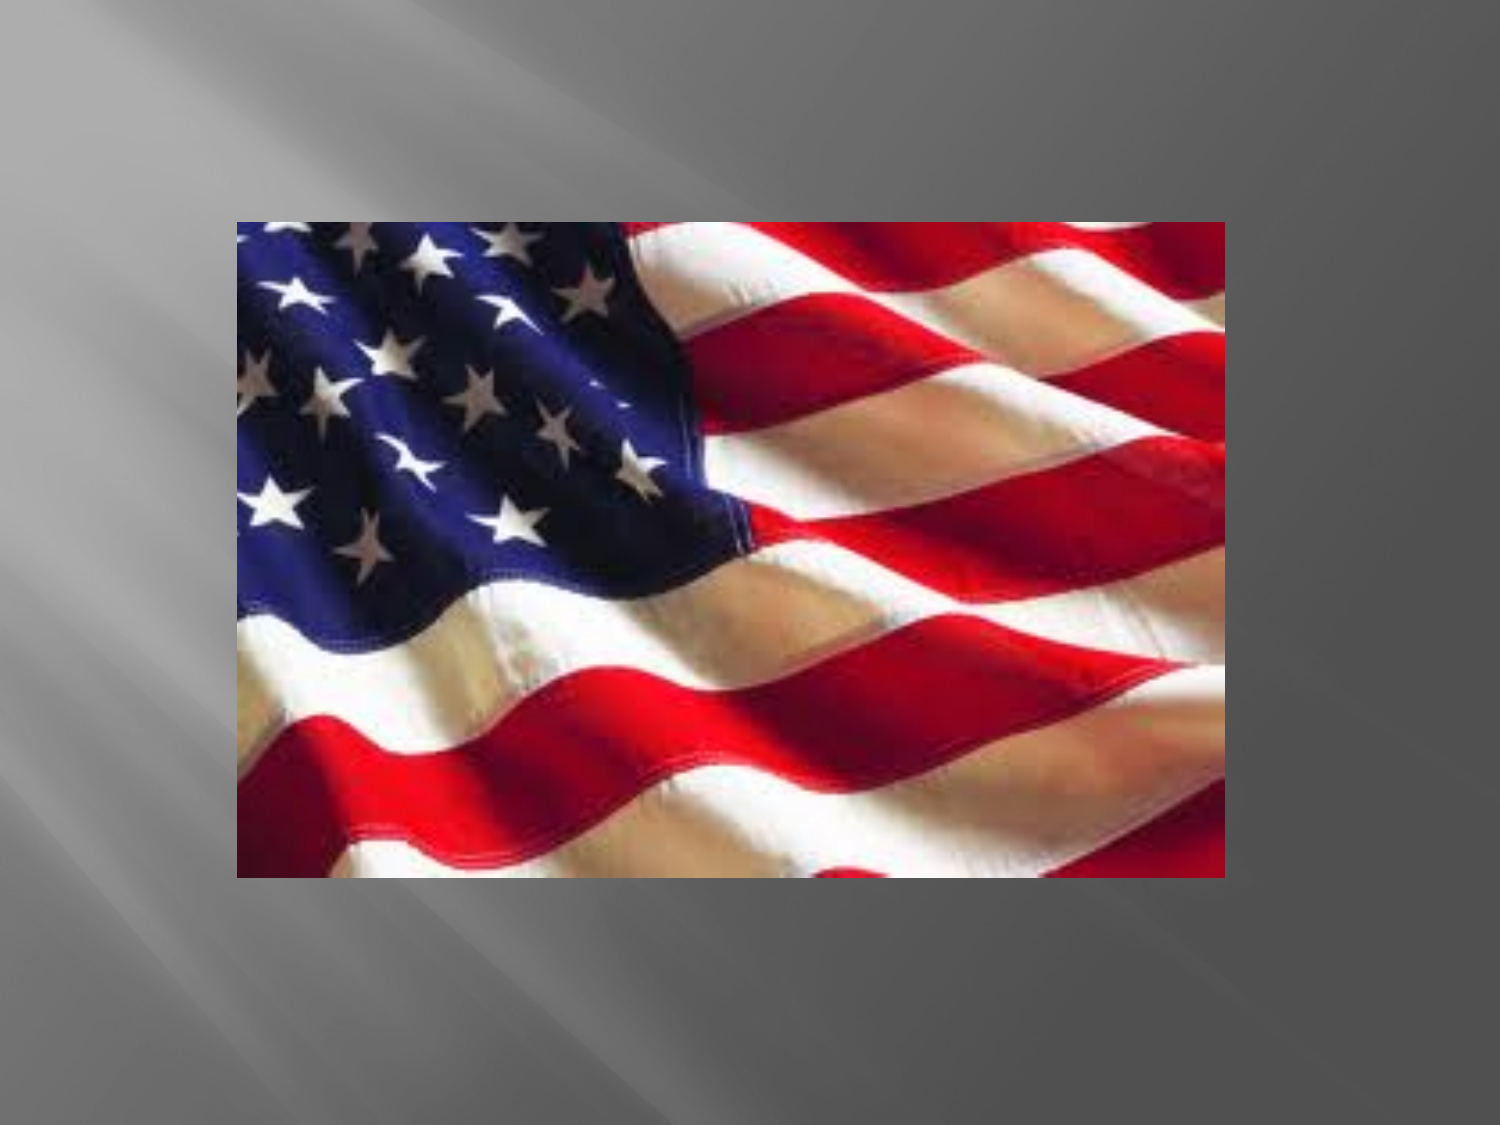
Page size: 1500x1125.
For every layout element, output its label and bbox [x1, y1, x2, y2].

picture [237, 222, 1226, 878]
